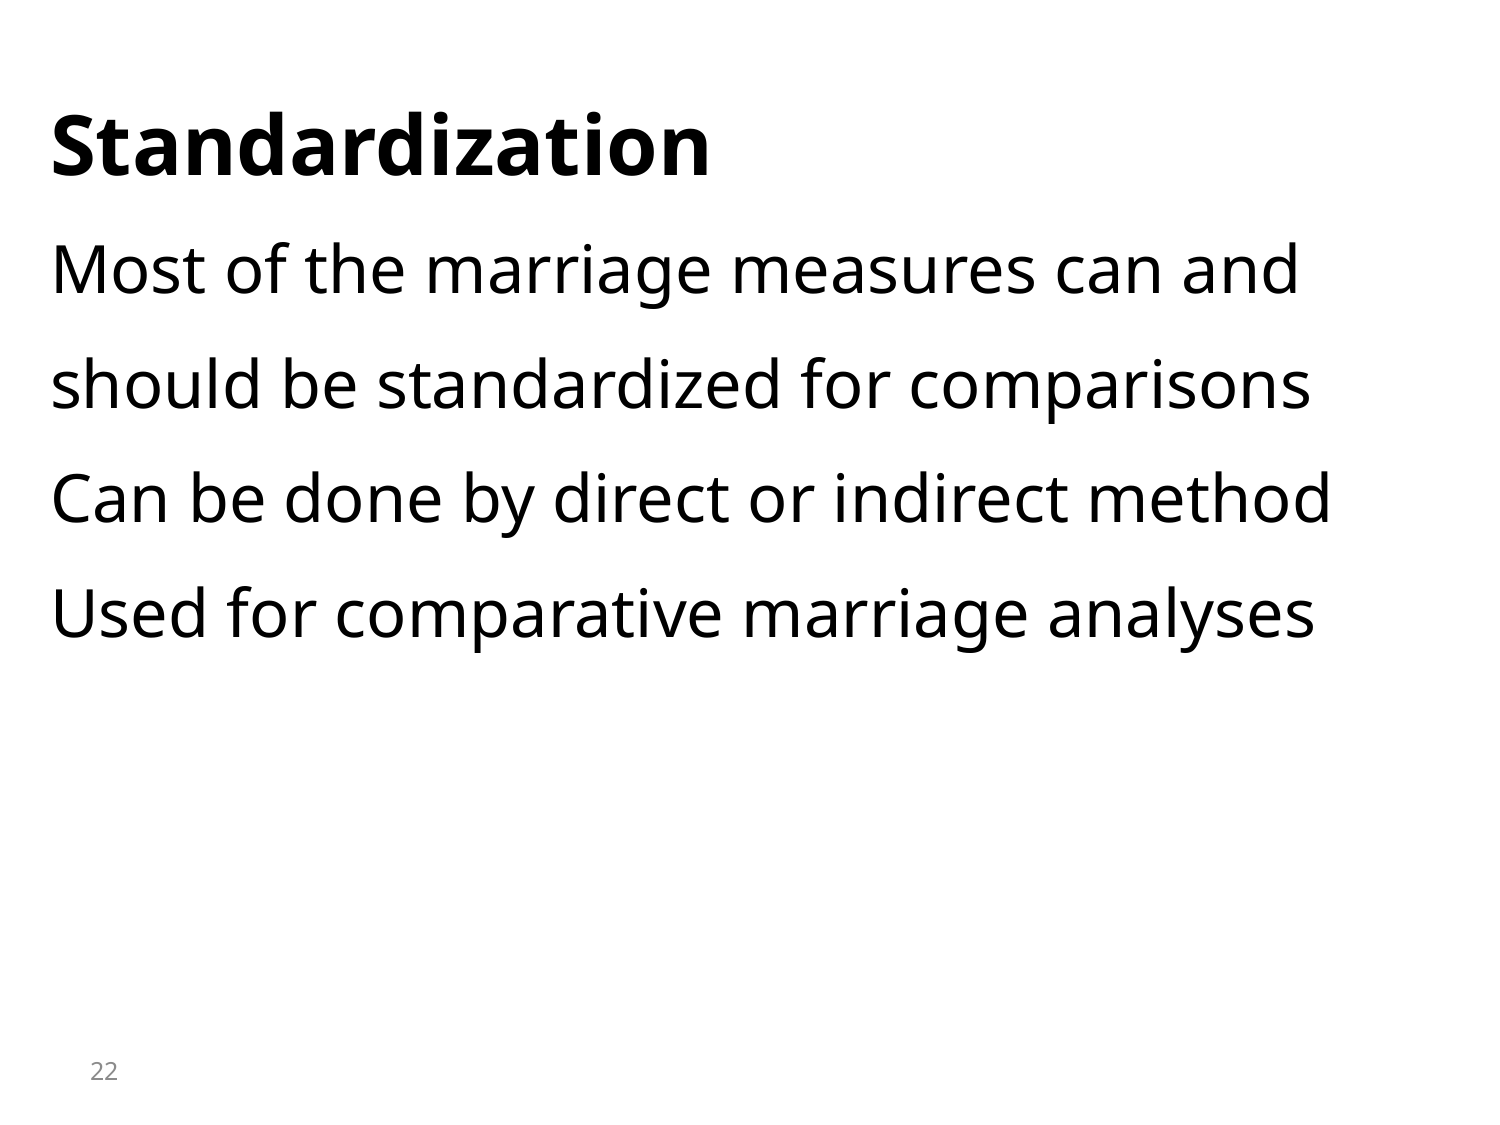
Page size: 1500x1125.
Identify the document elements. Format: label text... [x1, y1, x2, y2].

slide_number 22 [75, 1042, 425, 1103]
text_box Standardization Most of the marriage measures can and should be standardized for comparisons Can be done by direct or indirect method Used for comparative marriage analyses [35, 70, 1454, 773]
